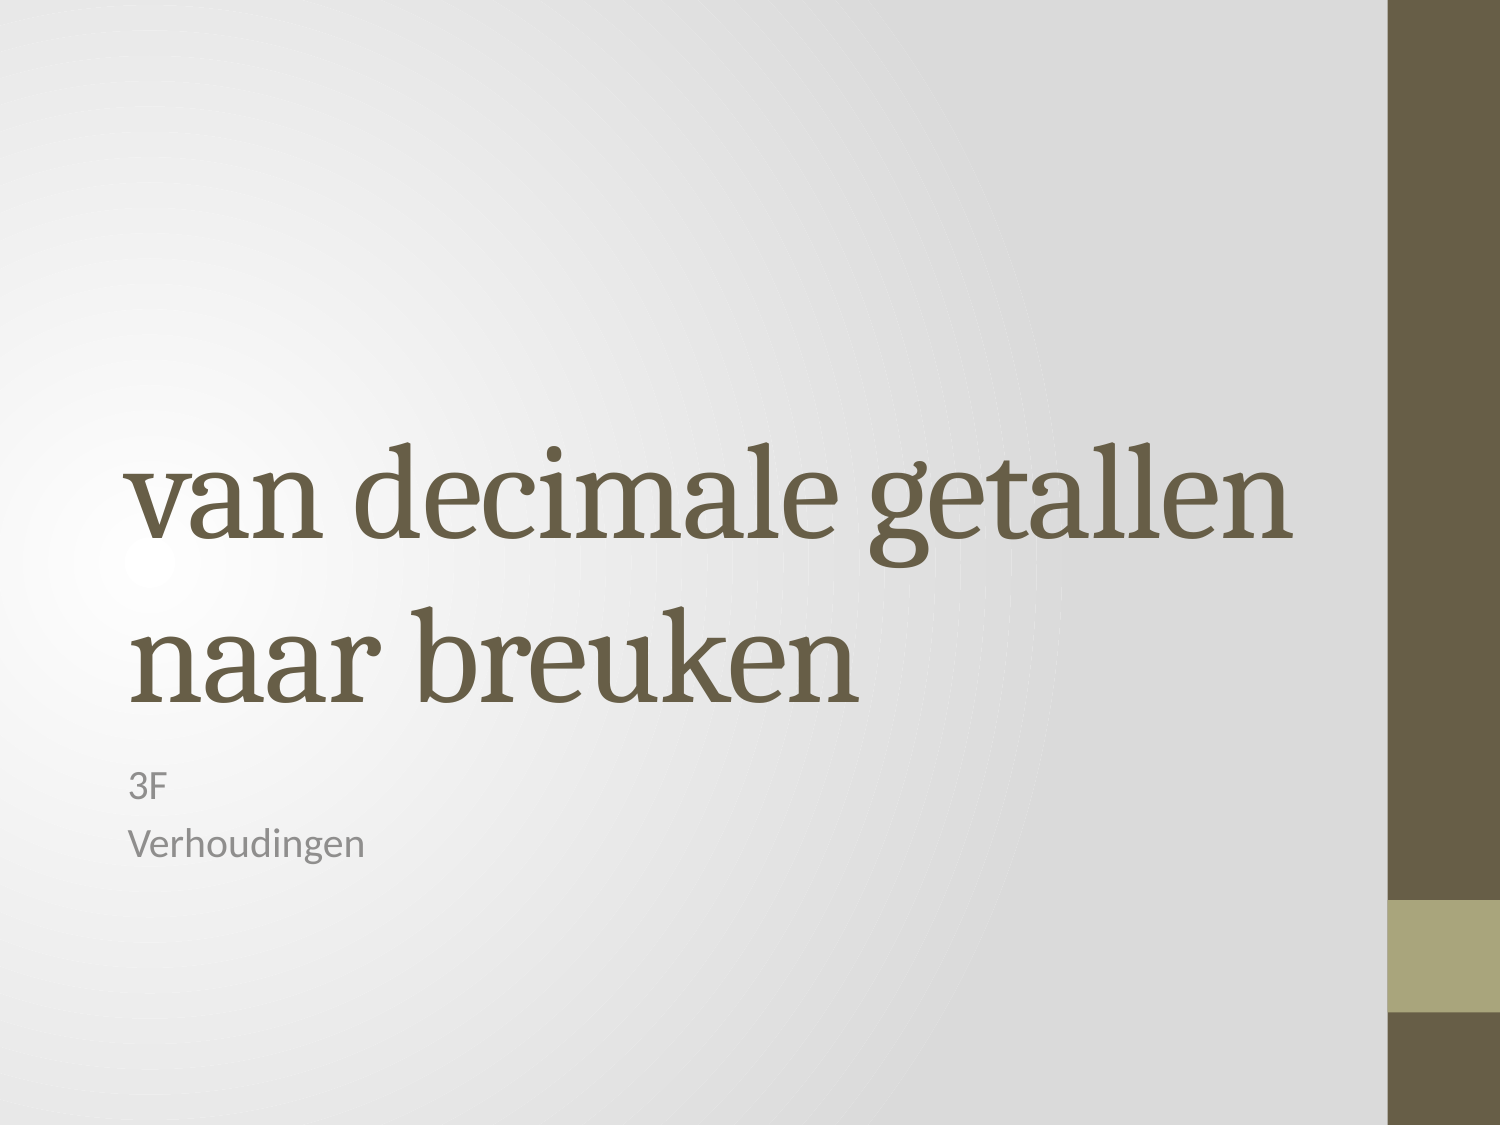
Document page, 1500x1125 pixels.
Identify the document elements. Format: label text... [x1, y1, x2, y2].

subtitle 3F Verhoudingen [112, 750, 1173, 925]
title van decimale getallen naar breuken [112, 312, 1350, 738]
